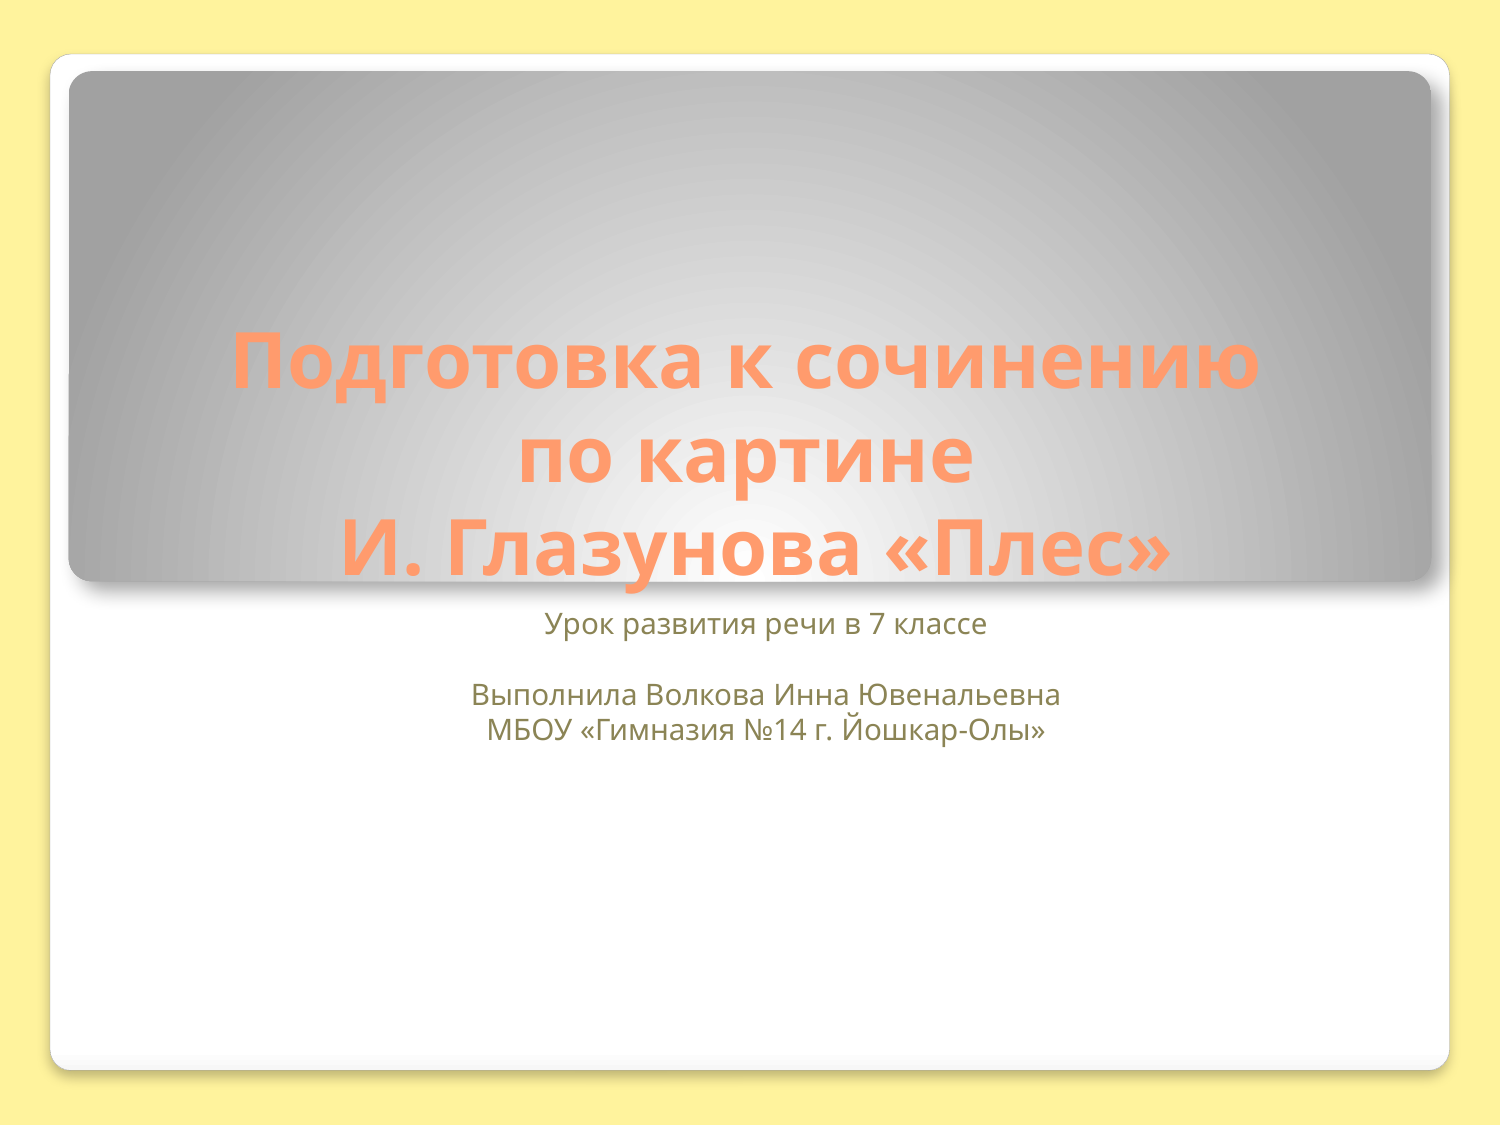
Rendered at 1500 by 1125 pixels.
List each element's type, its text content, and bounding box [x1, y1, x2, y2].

subtitle Урок развития речи в 7 классе Выполнила Волкова Инна Ювенальевна МБОУ «Гимназия №14 г. Йошкар-Олы» [118, 604, 1394, 755]
title Подготовка к сочинению по картине И. Глазунова «Плес» [118, 298, 1394, 599]
